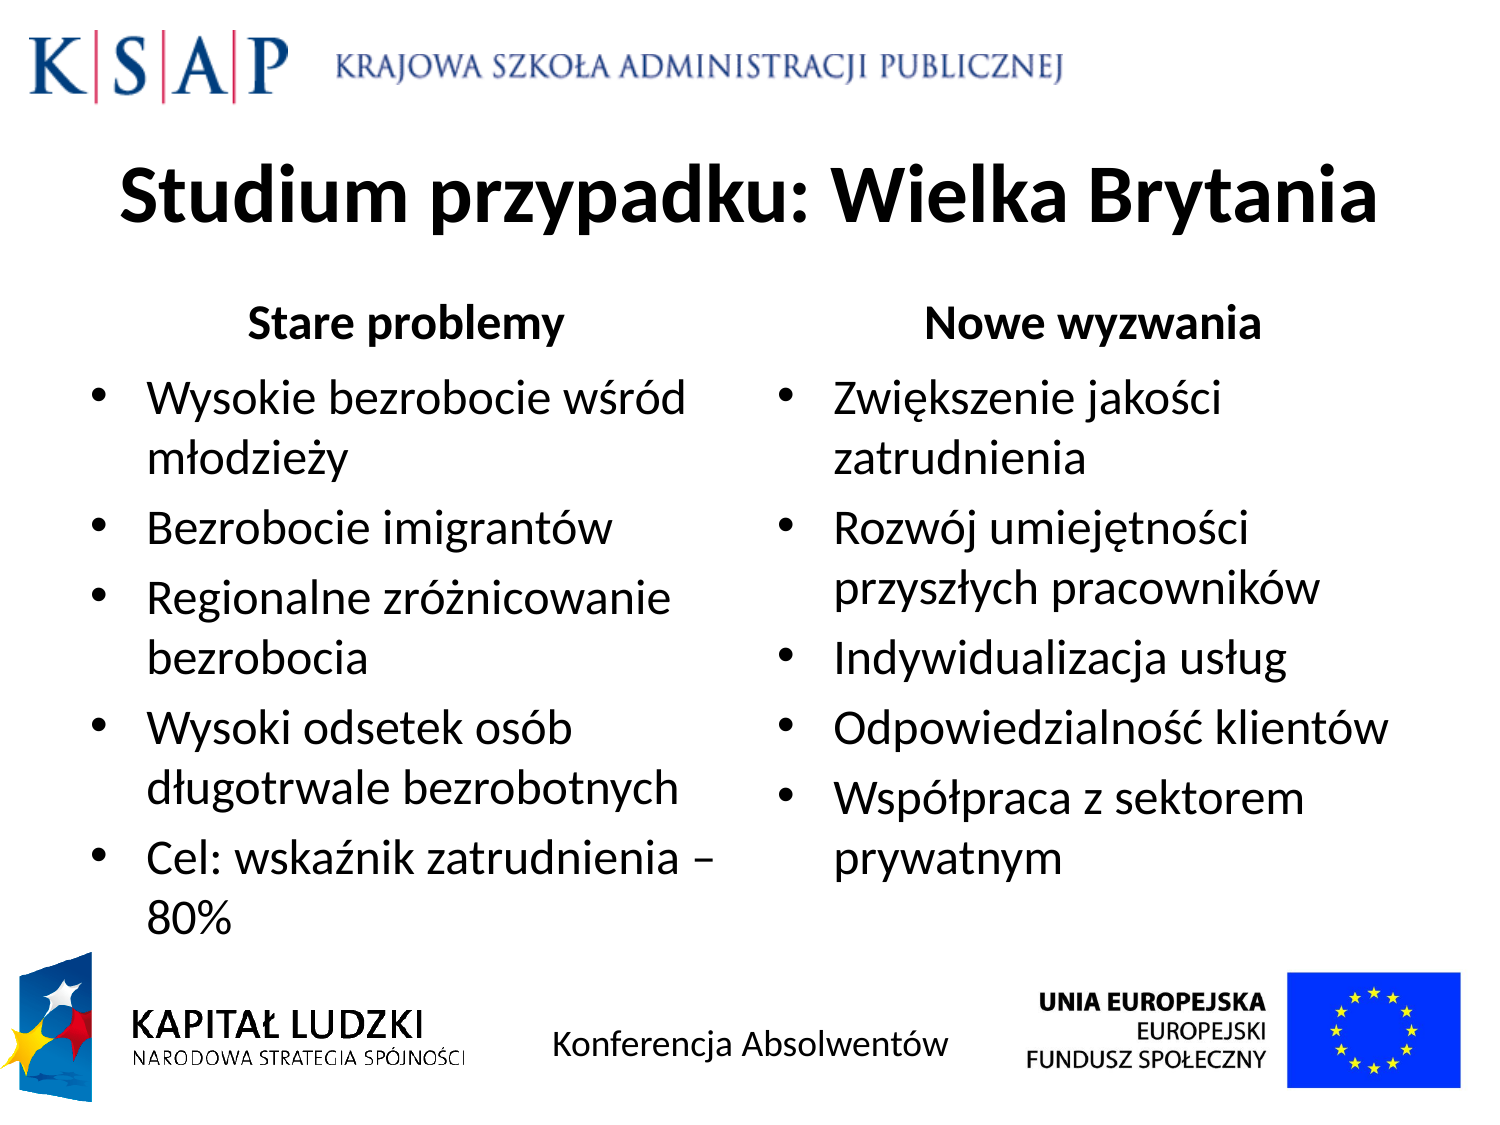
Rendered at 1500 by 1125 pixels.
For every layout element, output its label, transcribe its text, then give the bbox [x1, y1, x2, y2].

list Zwiększenie jakości zatrudnienia Rozwój umiejętności przyszłych pracowników Indywidualizacja usług Odpowiedzialność klientów Współpraca z sektorem prywatnym [761, 356, 1426, 1006]
picture [0, 951, 464, 1102]
picture [336, 54, 1064, 85]
text_box Konferencja Absolwentów [537, 1011, 980, 1072]
picture [985, 935, 1500, 1125]
list Nowe wyzwania [761, 251, 1426, 356]
picture [29, 30, 288, 110]
title Studium przypadku: Wielka Brytania [74, 44, 1426, 233]
list Stare problemy [74, 251, 738, 356]
list Wysokie bezrobocie wśród młodzieży Bezrobocie imigrantów Regionalne zróżnicowanie bezrobocia Wysoki odsetek osób długotrwale bezrobotnych Cel: wskaźnik zatrudnienia – 80% [74, 356, 738, 1006]
